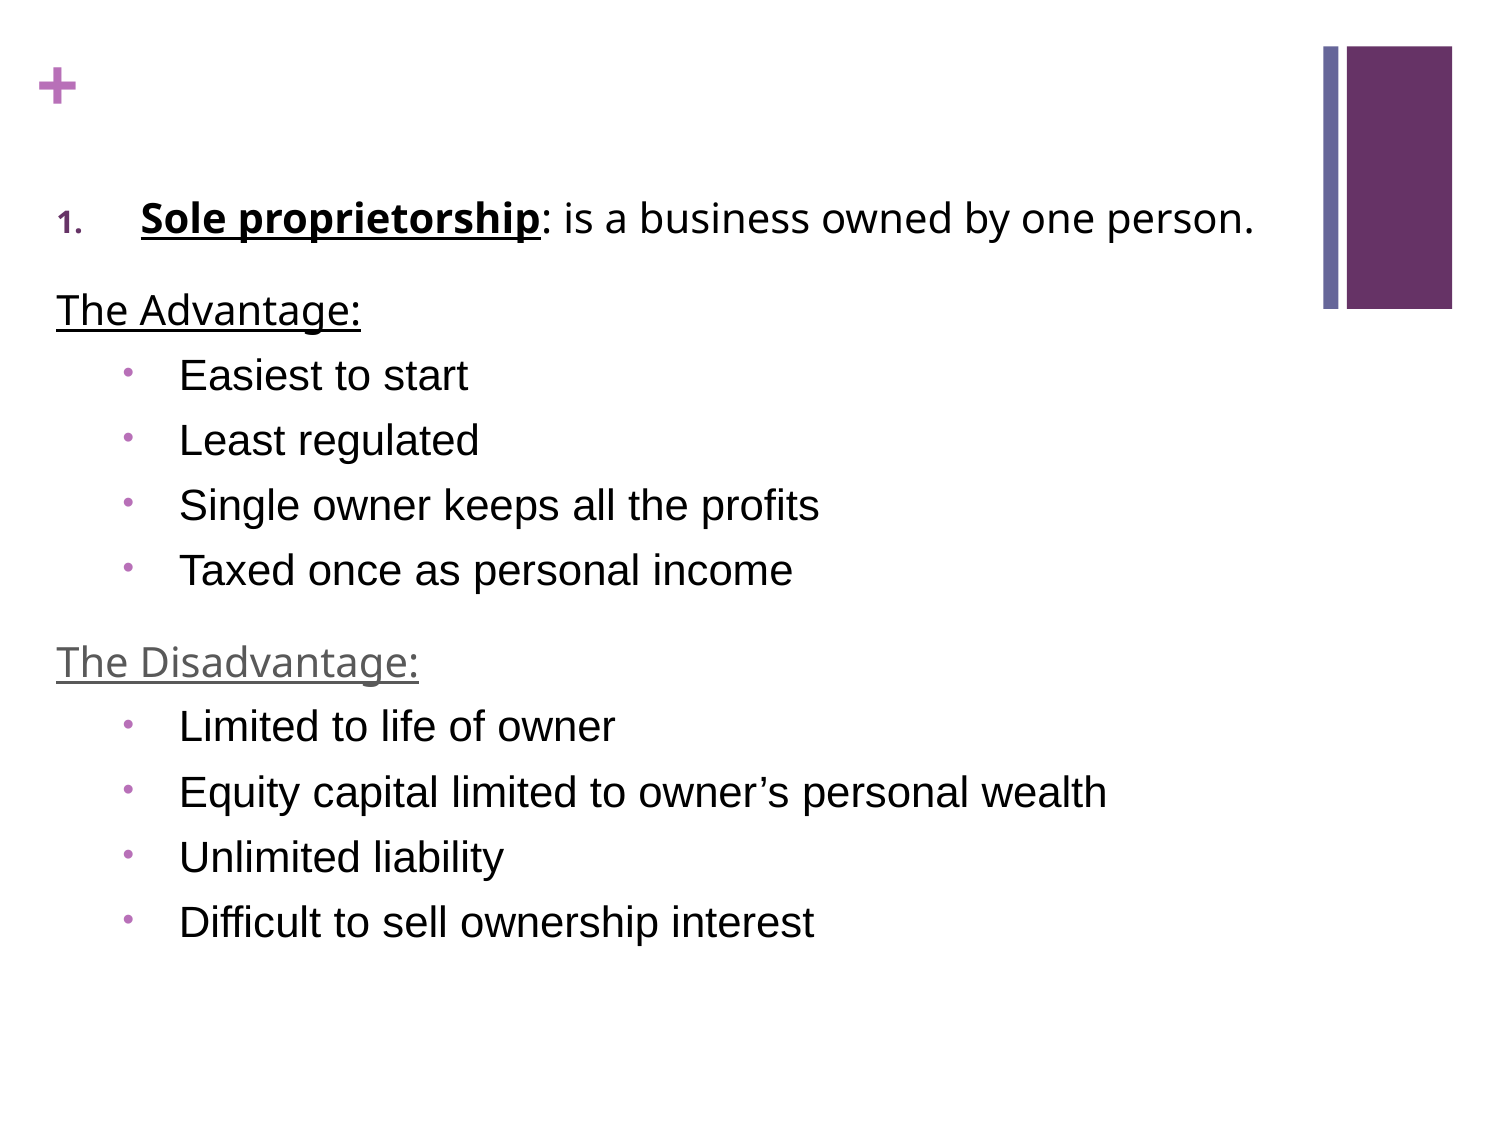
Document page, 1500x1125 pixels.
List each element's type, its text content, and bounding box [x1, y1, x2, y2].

list Sole proprietorship: is a business owned by one person. The Advantage: Easiest to start Least regulated Single owner keeps all the profits Taxed once as personal income The Disadvantage: Limited to life of owner Equity capital limited to owner’s personal wealth Unlimited liability Difficult to sell ownership interest [41, 184, 1392, 1094]
